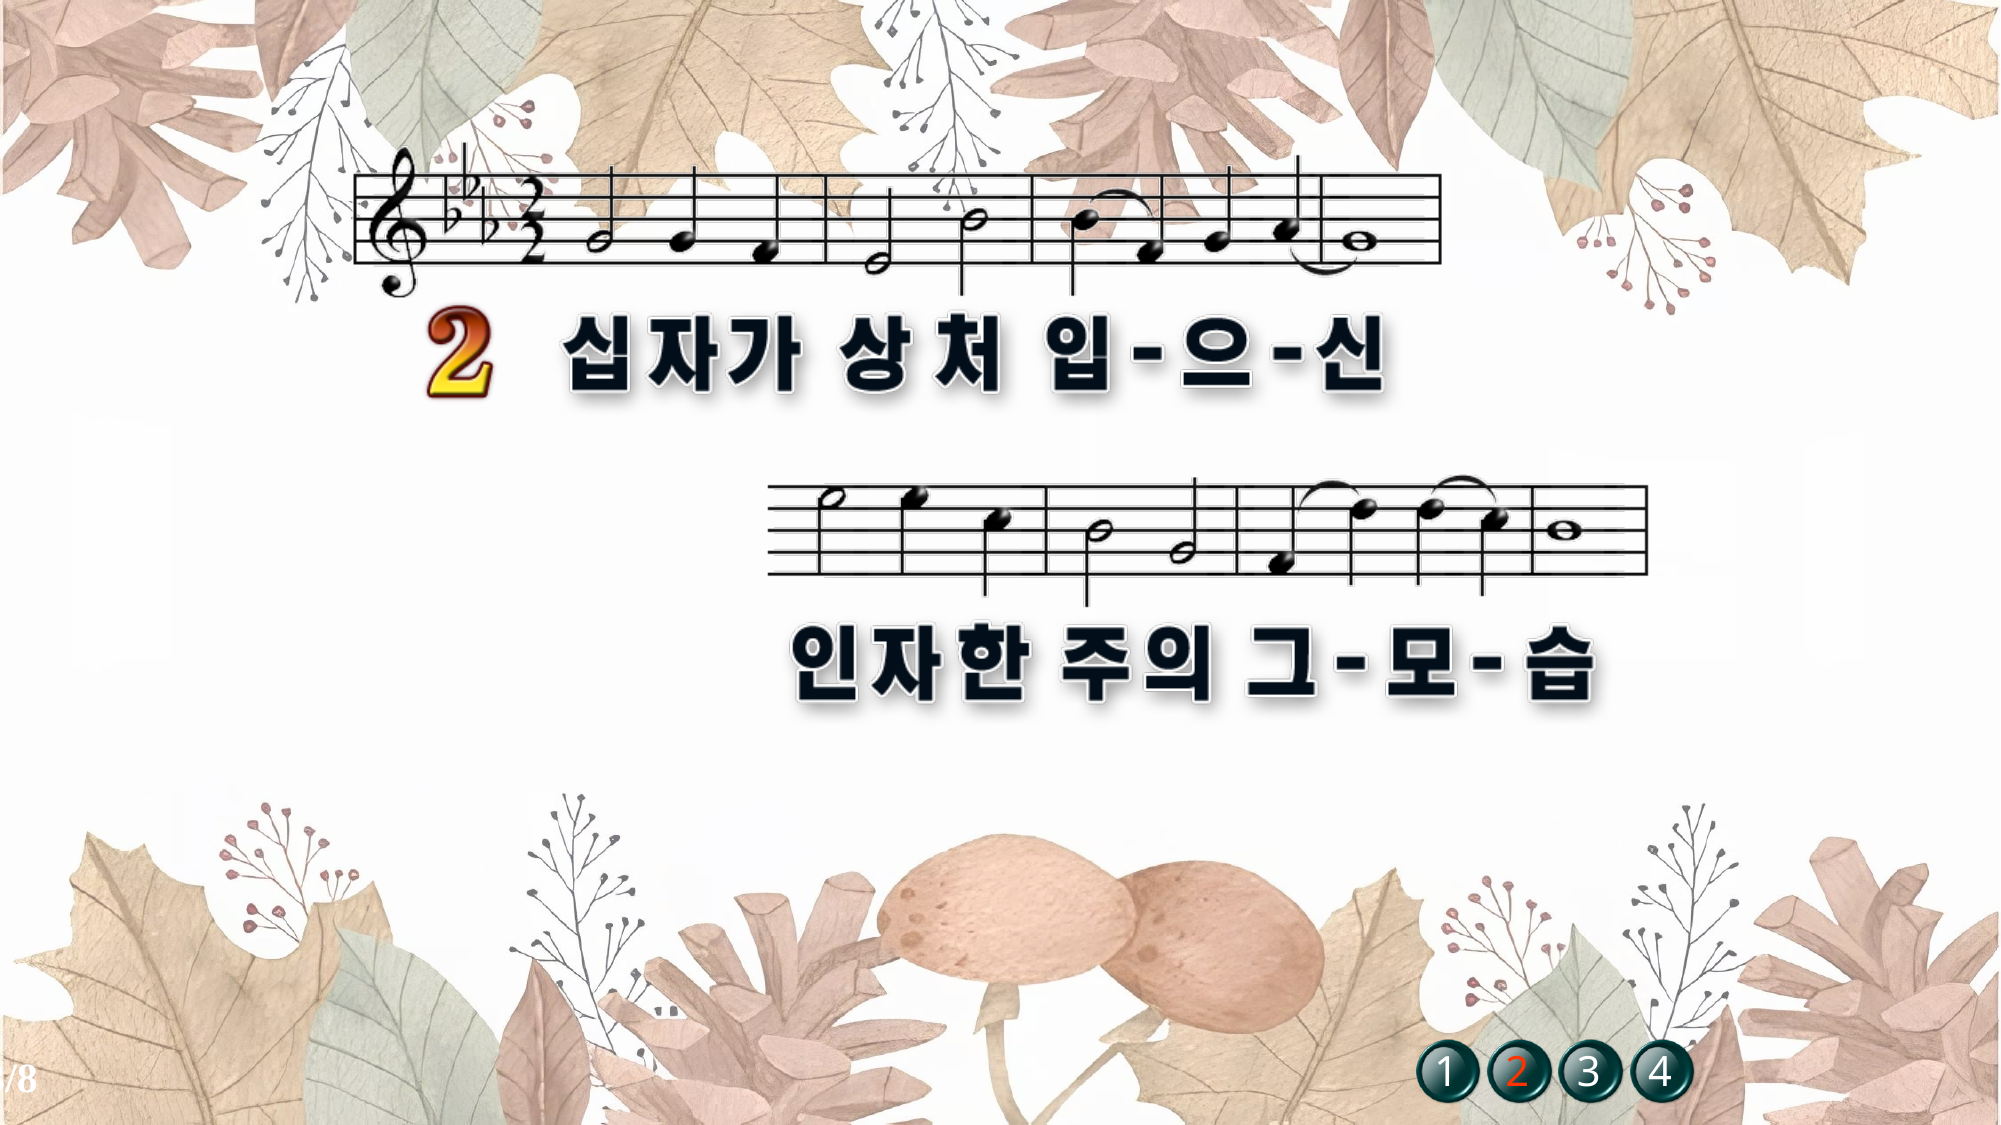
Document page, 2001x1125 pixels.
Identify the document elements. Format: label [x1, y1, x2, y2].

text_box [1627, 1035, 1697, 1106]
text_box [1413, 1035, 1484, 1106]
picture [0, 0, 2001, 1125]
text_box [1555, 1035, 1626, 1106]
text_box [1484, 1035, 1555, 1106]
